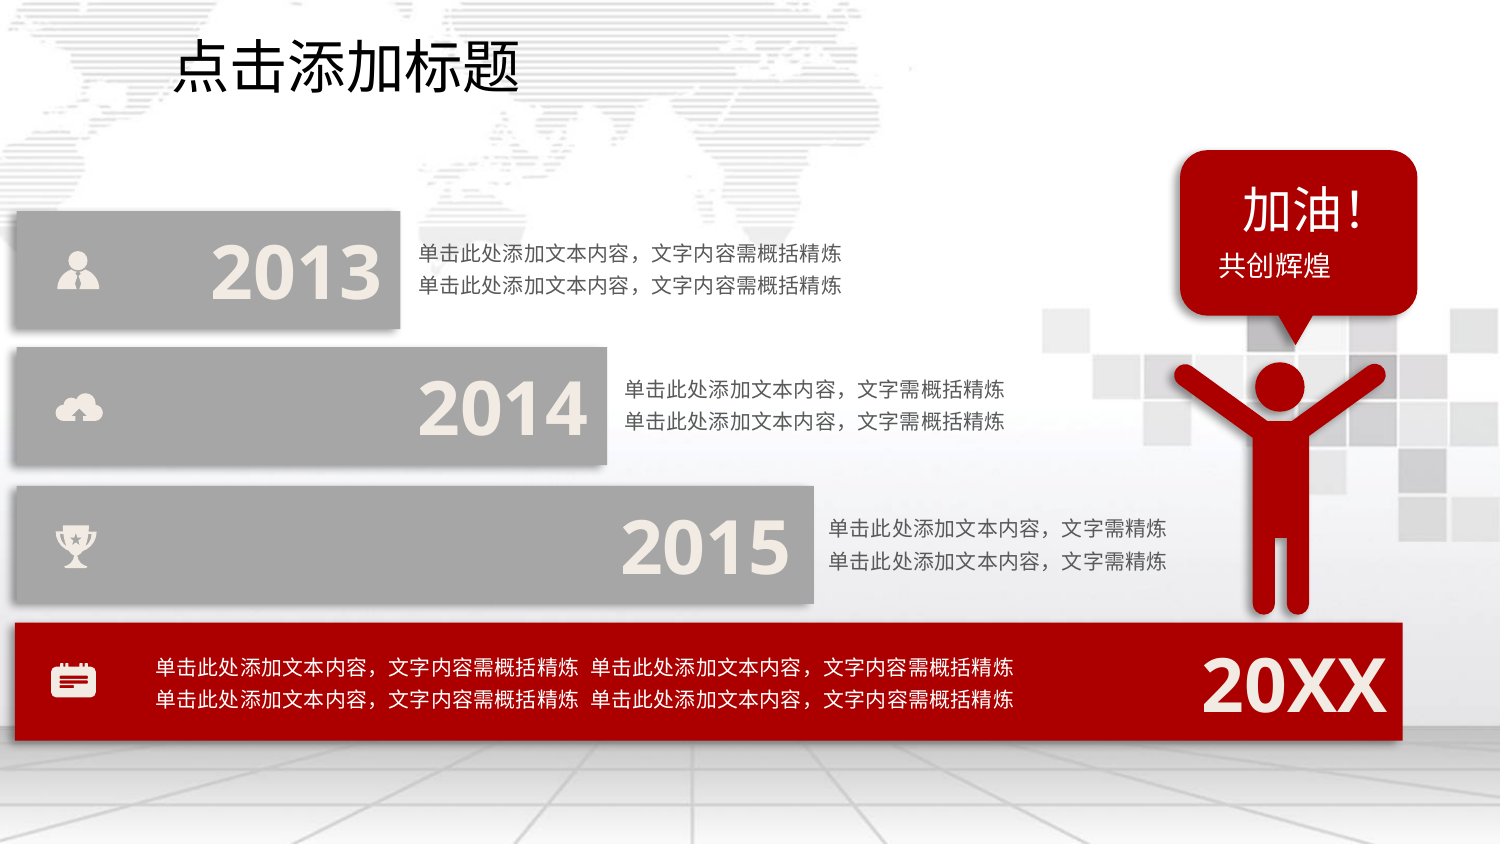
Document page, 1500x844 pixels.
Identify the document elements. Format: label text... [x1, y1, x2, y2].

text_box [1180, 150, 1444, 346]
text_box 单击此处添加文本内容，文字内容需概括精炼 单击此处添加文本内容，文字内容需概括精炼 [406, 225, 885, 306]
picture [0, 0, 1500, 844]
text_box 单击此处添加文本内容，文字需精炼 单击此处添加文本内容，文字需精炼 [815, 501, 1241, 581]
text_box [16, 485, 815, 604]
text_box 单击此处添加文本内容，文字需概括精炼 单击此处添加文本内容，文字需概括精炼 [612, 361, 1098, 442]
text_box 点击添加标题 [156, 22, 583, 108]
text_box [16, 347, 612, 466]
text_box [16, 210, 406, 330]
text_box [14, 622, 1411, 741]
text_box [1254, 361, 1306, 413]
text_box [1173, 362, 1387, 616]
